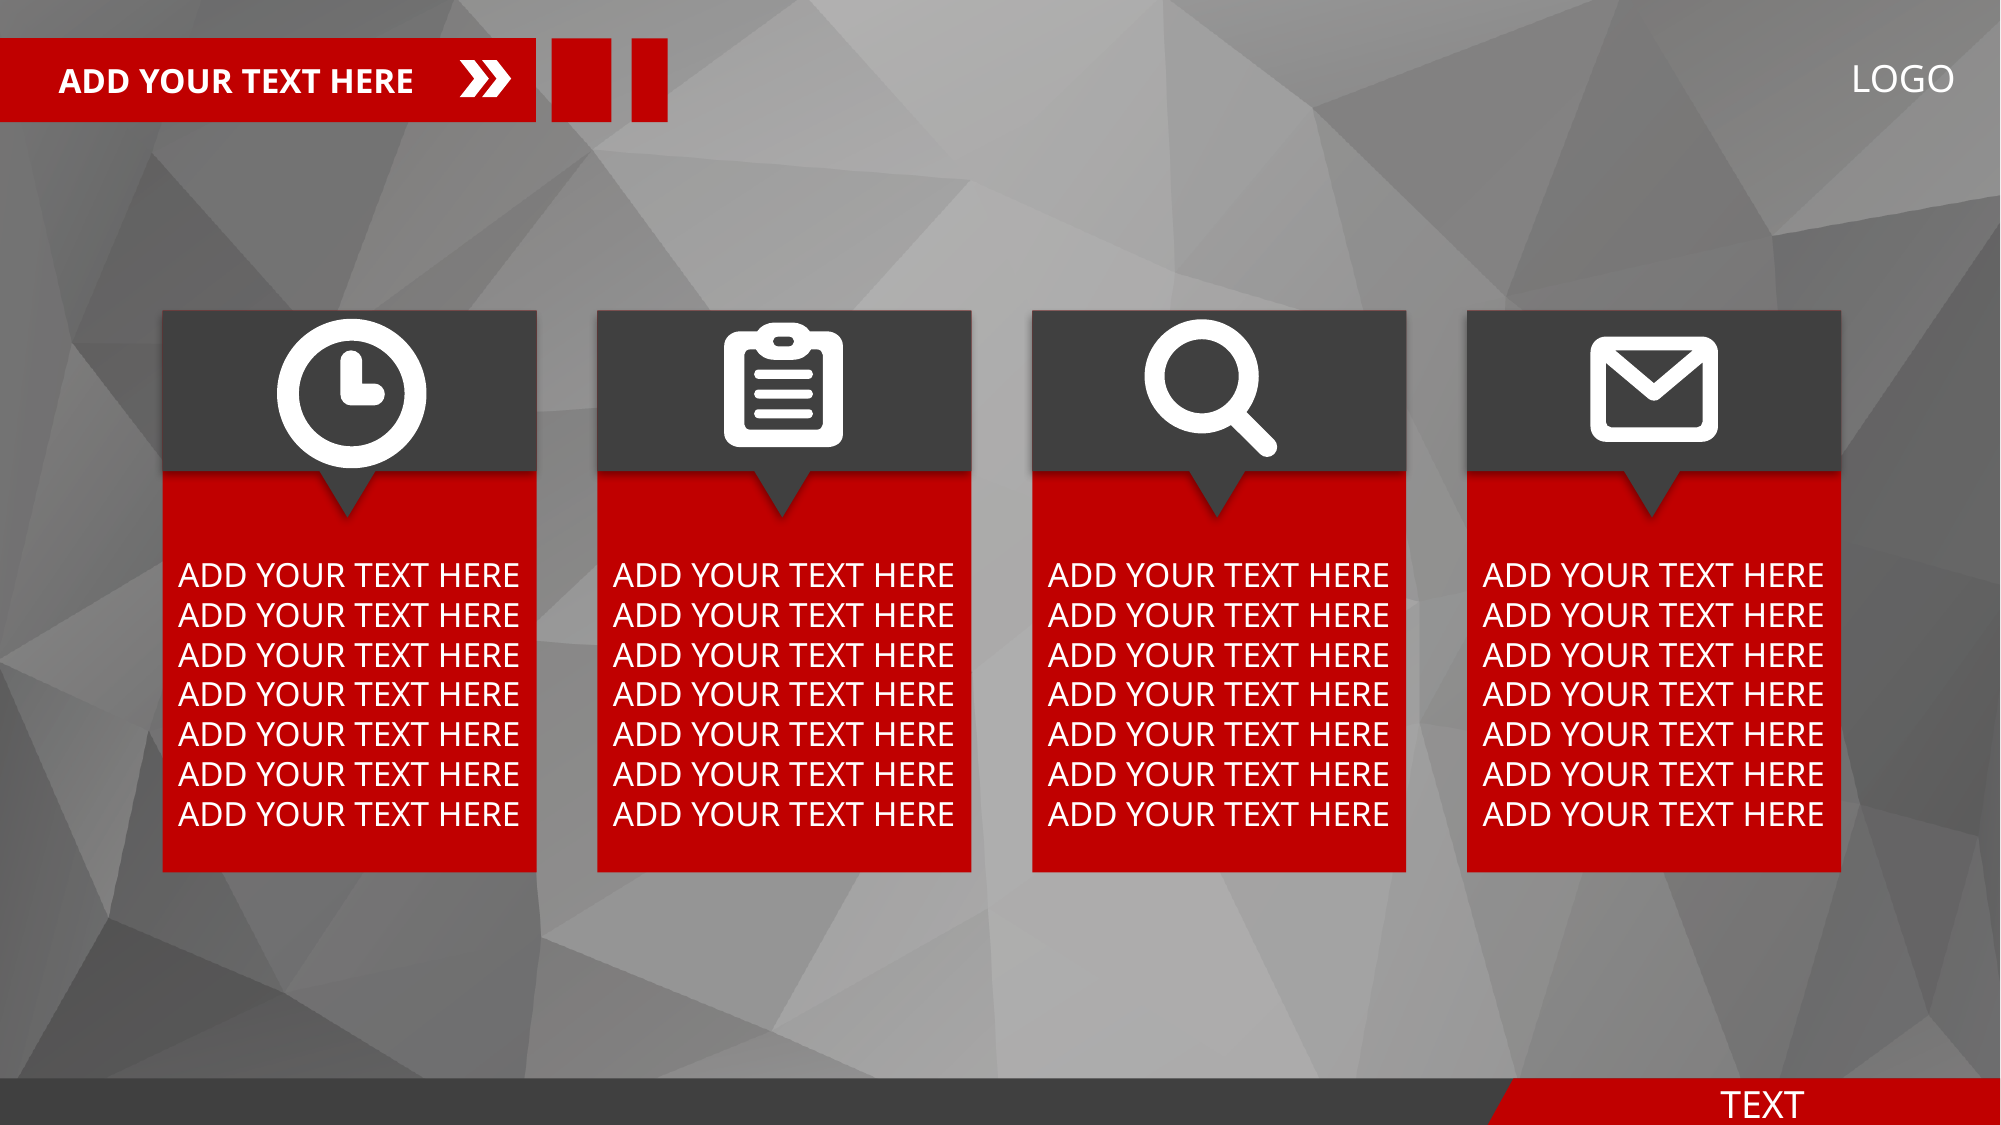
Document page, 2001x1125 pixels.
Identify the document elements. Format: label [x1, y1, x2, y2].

text_box [152, 310, 547, 885]
text_box [724, 322, 843, 448]
text_box [276, 318, 427, 469]
text_box [587, 310, 982, 885]
text_box [1457, 310, 1852, 885]
text_box [1022, 310, 1417, 885]
picture [0, 0, 2001, 1078]
